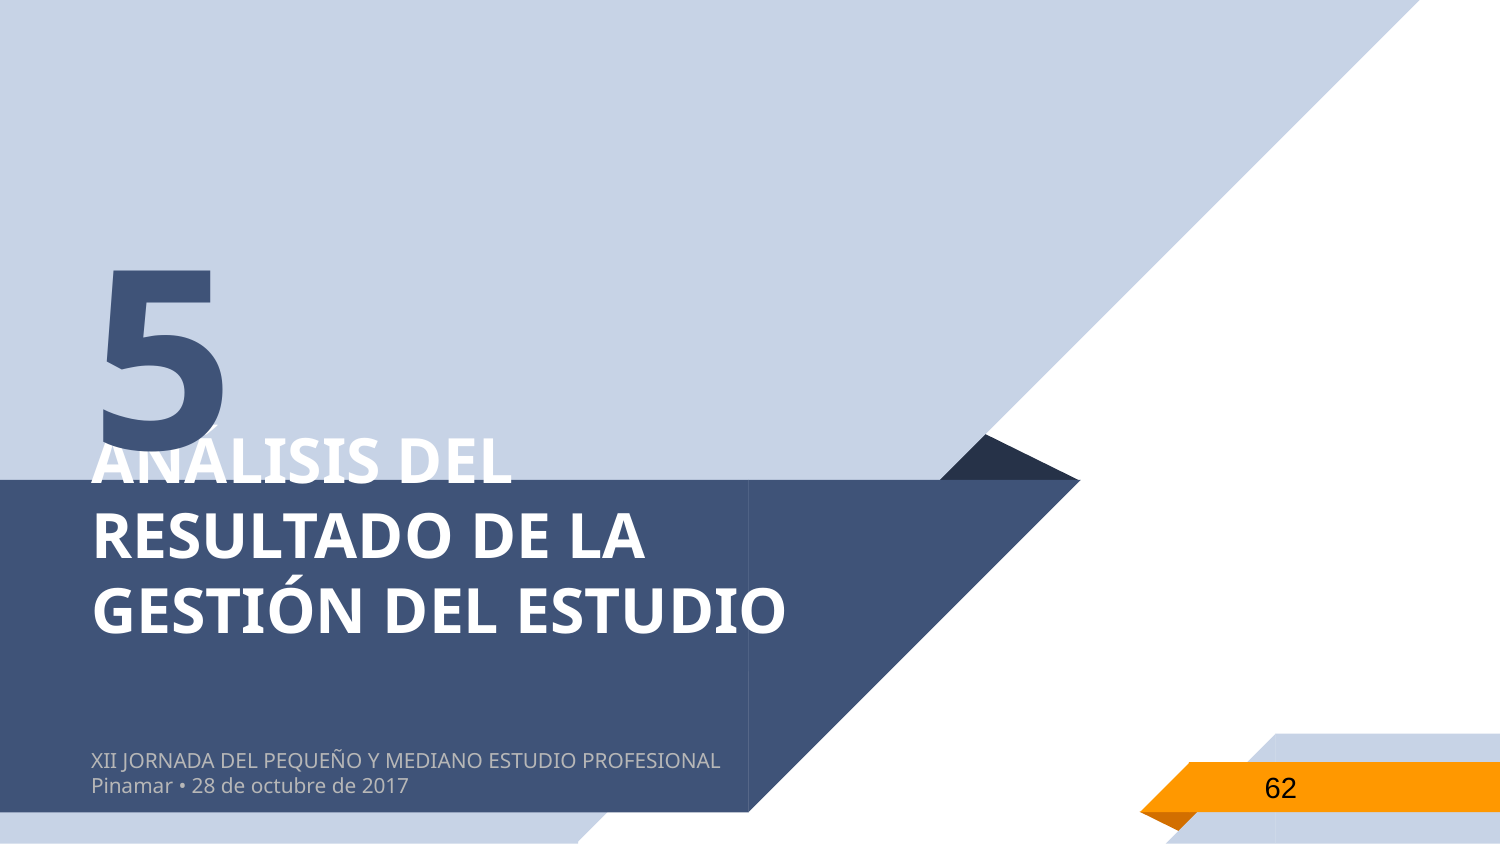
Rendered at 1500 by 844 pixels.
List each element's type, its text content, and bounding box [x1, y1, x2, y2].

text_box XII JORNADA DEL PEQUEÑO Y MEDIANO ESTUDIO PROFESIONAL Pinamar • 28 de octubre de 2017 [76, 727, 1146, 813]
slide_number 62 [1249, 760, 1494, 813]
text_box 5 [76, 0, 434, 515]
title ANÁLISIS DEL RESULTADO DE LA GESTIÓN DEL ESTUDIO [76, 478, 852, 662]
